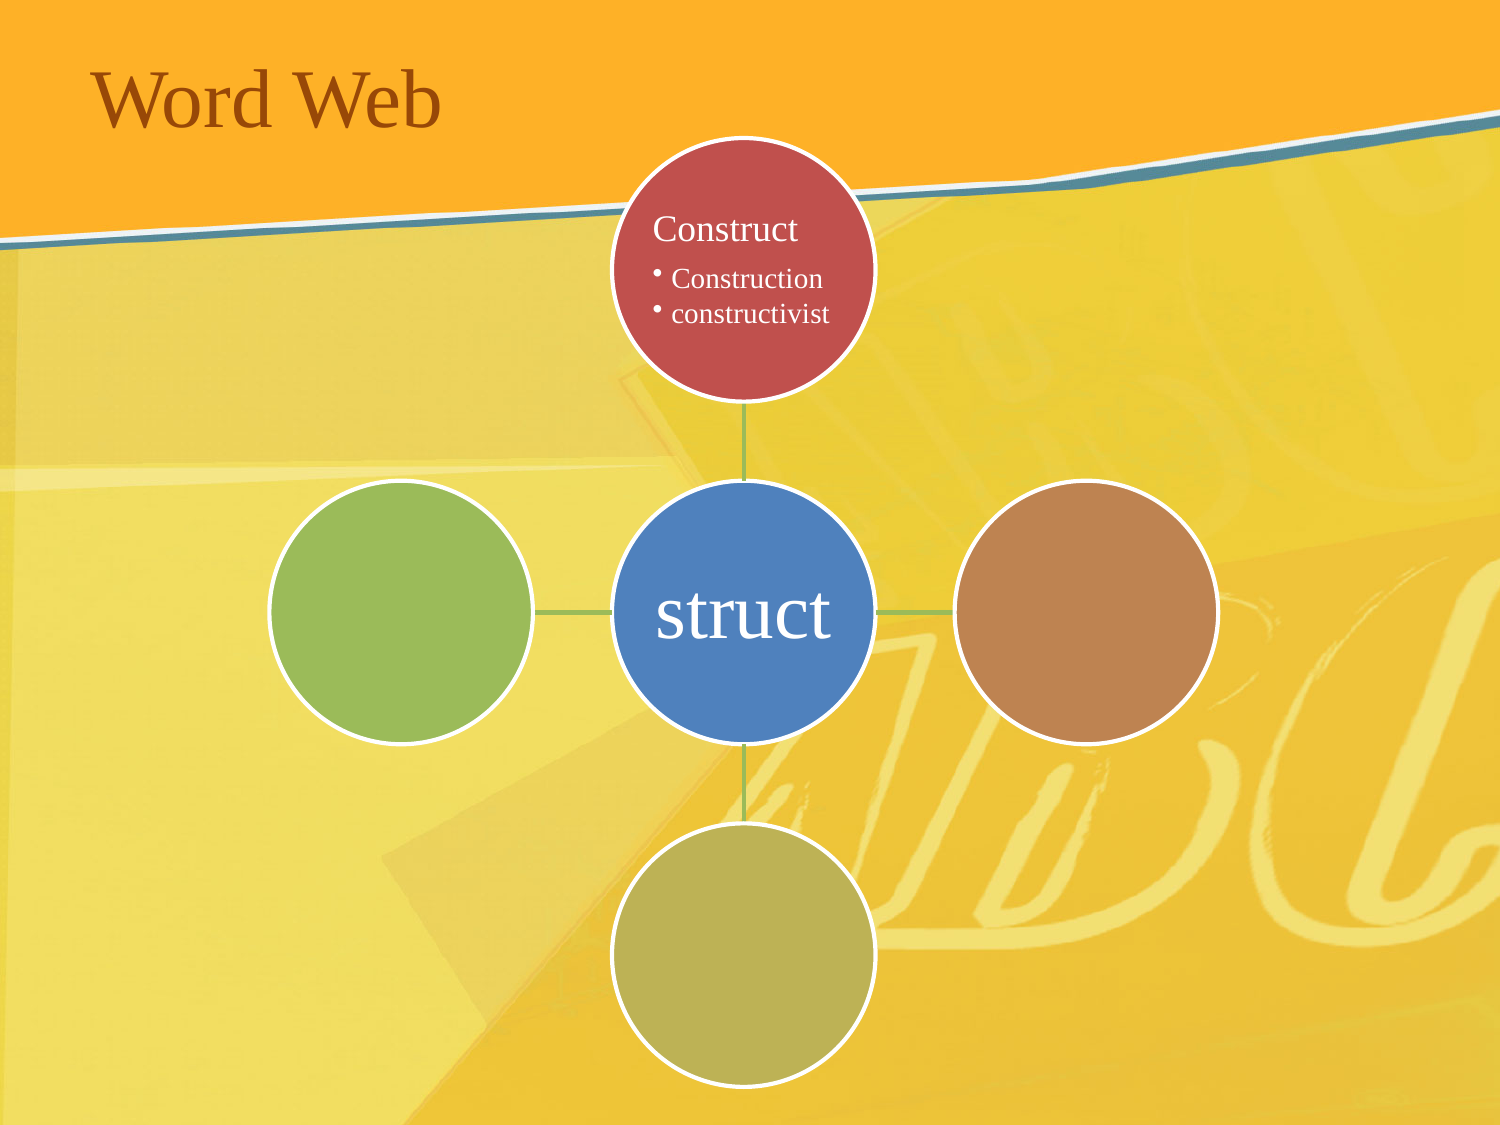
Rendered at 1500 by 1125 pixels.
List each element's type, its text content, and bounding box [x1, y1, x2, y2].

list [49, 137, 1438, 1088]
title Word Web [74, 0, 1426, 135]
picture [0, 0, 1500, 1125]
